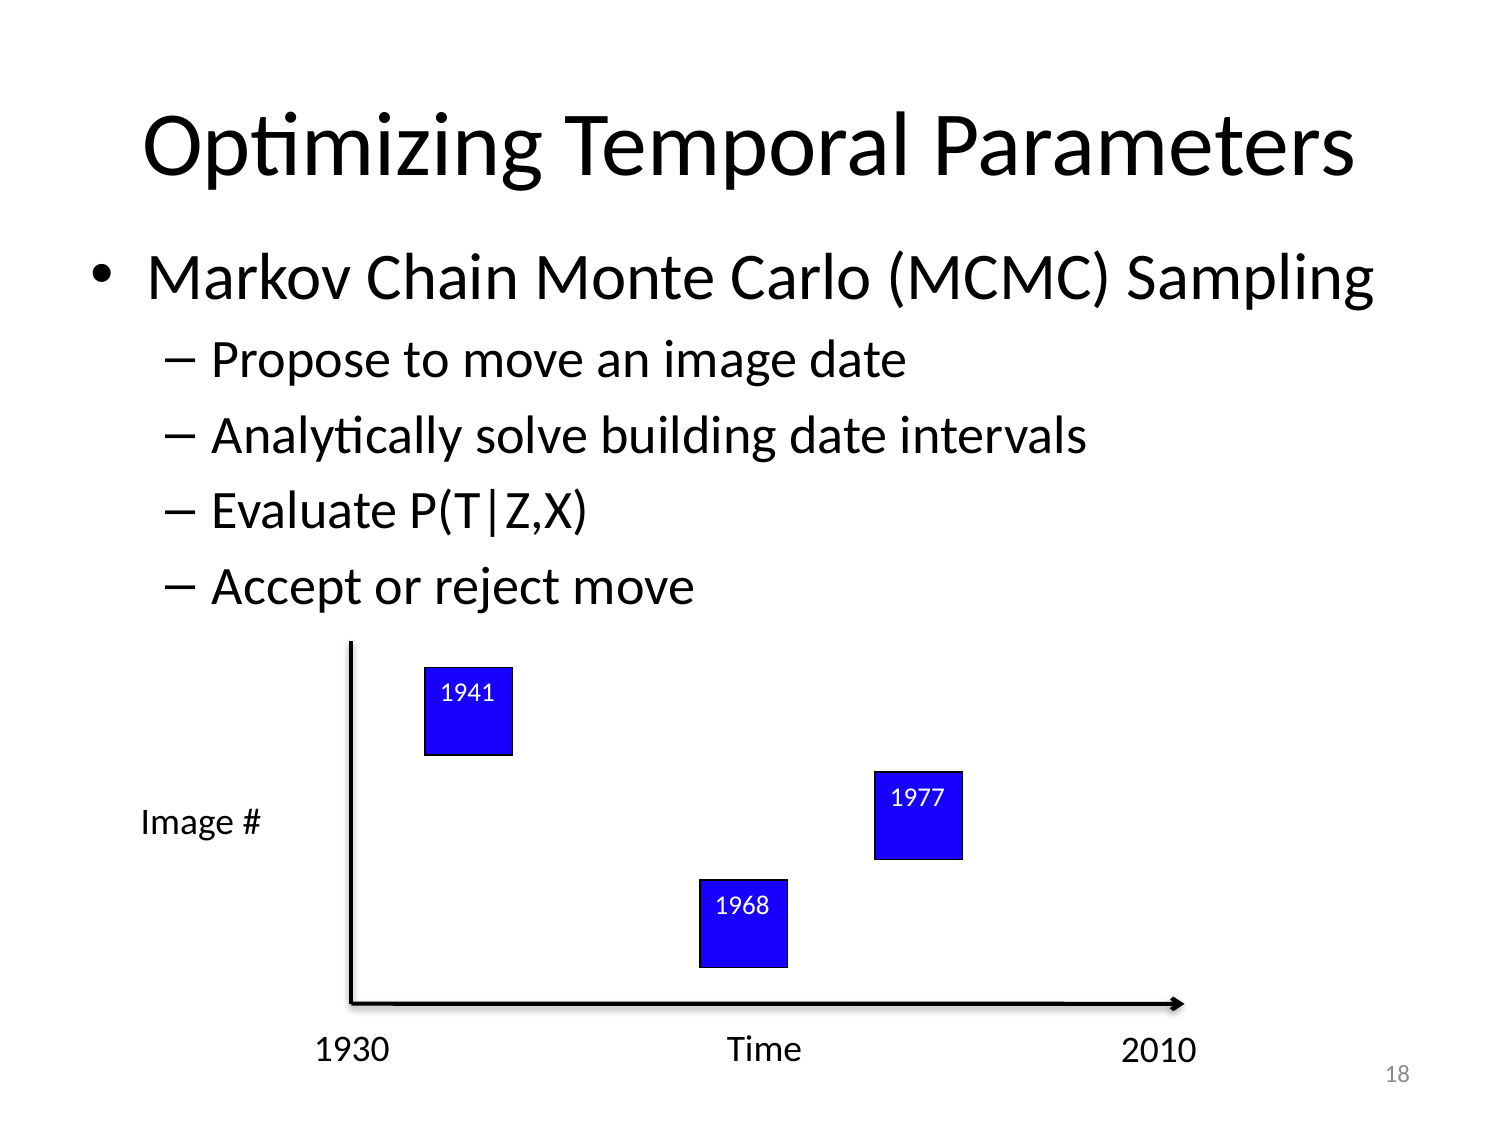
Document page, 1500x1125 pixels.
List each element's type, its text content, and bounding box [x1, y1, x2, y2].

text_box Time [712, 1016, 818, 1076]
title Optimizing Temporal Parameters [75, 45, 1425, 224]
text_box 1930 [299, 1016, 405, 1076]
text_box 2010 [1106, 1017, 1212, 1078]
list Markov Chain Monte Carlo (MCMC) Sampling Propose to move an image date Analytically solve building date intervals Evaluate P(T|Z,X) Accept or reject move [75, 224, 1425, 968]
slide_number 18 [1074, 1042, 1425, 1103]
